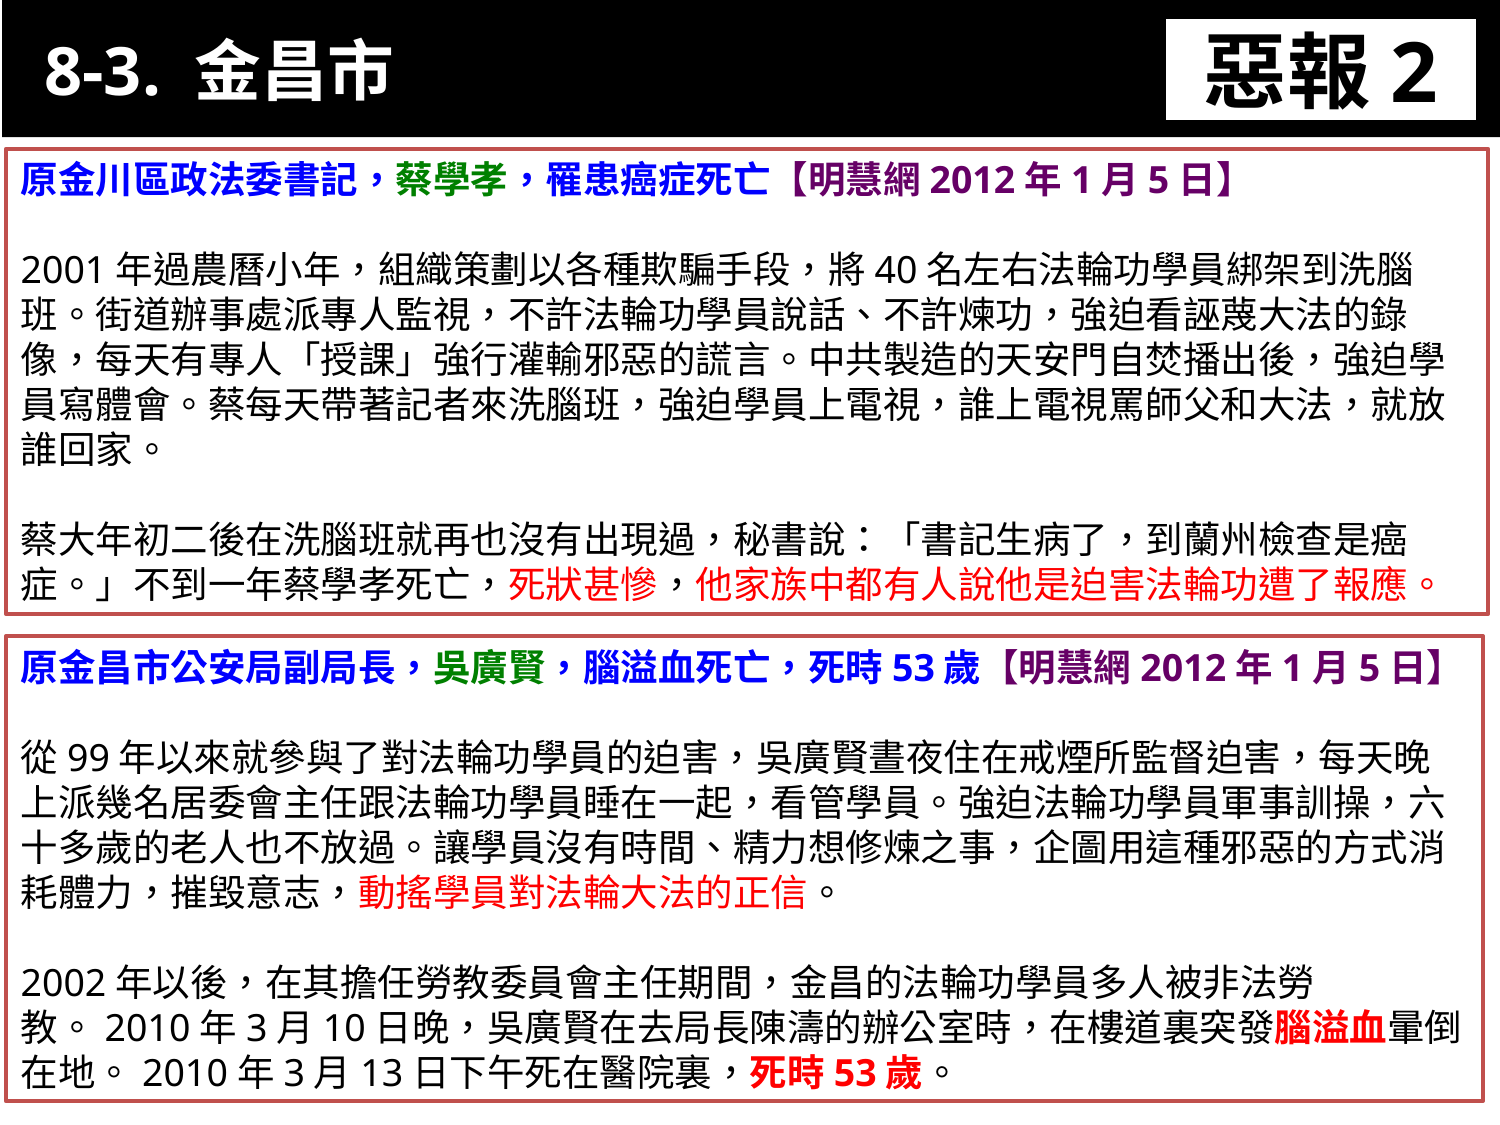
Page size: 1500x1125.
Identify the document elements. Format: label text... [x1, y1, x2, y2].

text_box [1163, 11, 1479, 128]
text_box 原金昌市公安局副局長，吳廣賢，腦溢血死亡，死時53歲【明慧網2012年1月5日】 從99年以來就參與了對法輪功學員的迫害，吳廣賢晝夜住在戒煙所監督迫害，每天晚上派幾名居委會主任跟法輪功學員睡在一起，看管學員。強迫法輪功學員軍事訓操，六十多歲的老人也不放過。讓學員沒有時間、精力想修煉之事，企圖用這種邪惡的方式消耗體力，摧毀意志，動搖學員對法輪大法的正信。 2002年以後，在其擔任勞教委員會主任期間，金昌的法輪功學員多人被非法勞教。2010年3月10日晚，吳廣賢在去局長陳濤的辦公室時，在樓道裏突發腦溢血暈倒在地。2010年3月13日下午死在醫院裏，死時53歲。 [4, 634, 1485, 1103]
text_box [1, 0, 1500, 138]
text_box 原金川區政法委書記，蔡學孝，罹患癌症死亡【明慧網2012年1月5日】 2001年過農曆小年，組織策劃以各種欺騙手段，將40名左右法輪功學員綁架到洗腦班。街道辦事處派專人監視，不許法輪功學員說話、不許煉功，強迫看誣蔑大法的錄像，每天有專人「授課」強行灌輸邪惡的謊言。中共製造的天安門自焚播出後，強迫學員寫體會。蔡每天帶著記者來洗腦班，強迫學員上電視，誰上電視罵師父和大法，就放誰回家。 蔡大年初二後在洗腦班就再也沒有出現過，秘書說：「書記生病了，到蘭州檢查是癌症。」不到一年蔡學孝死亡，死狀甚慘，他家族中都有人說他是迫害法輪功遭了報應。 [4, 147, 1490, 616]
